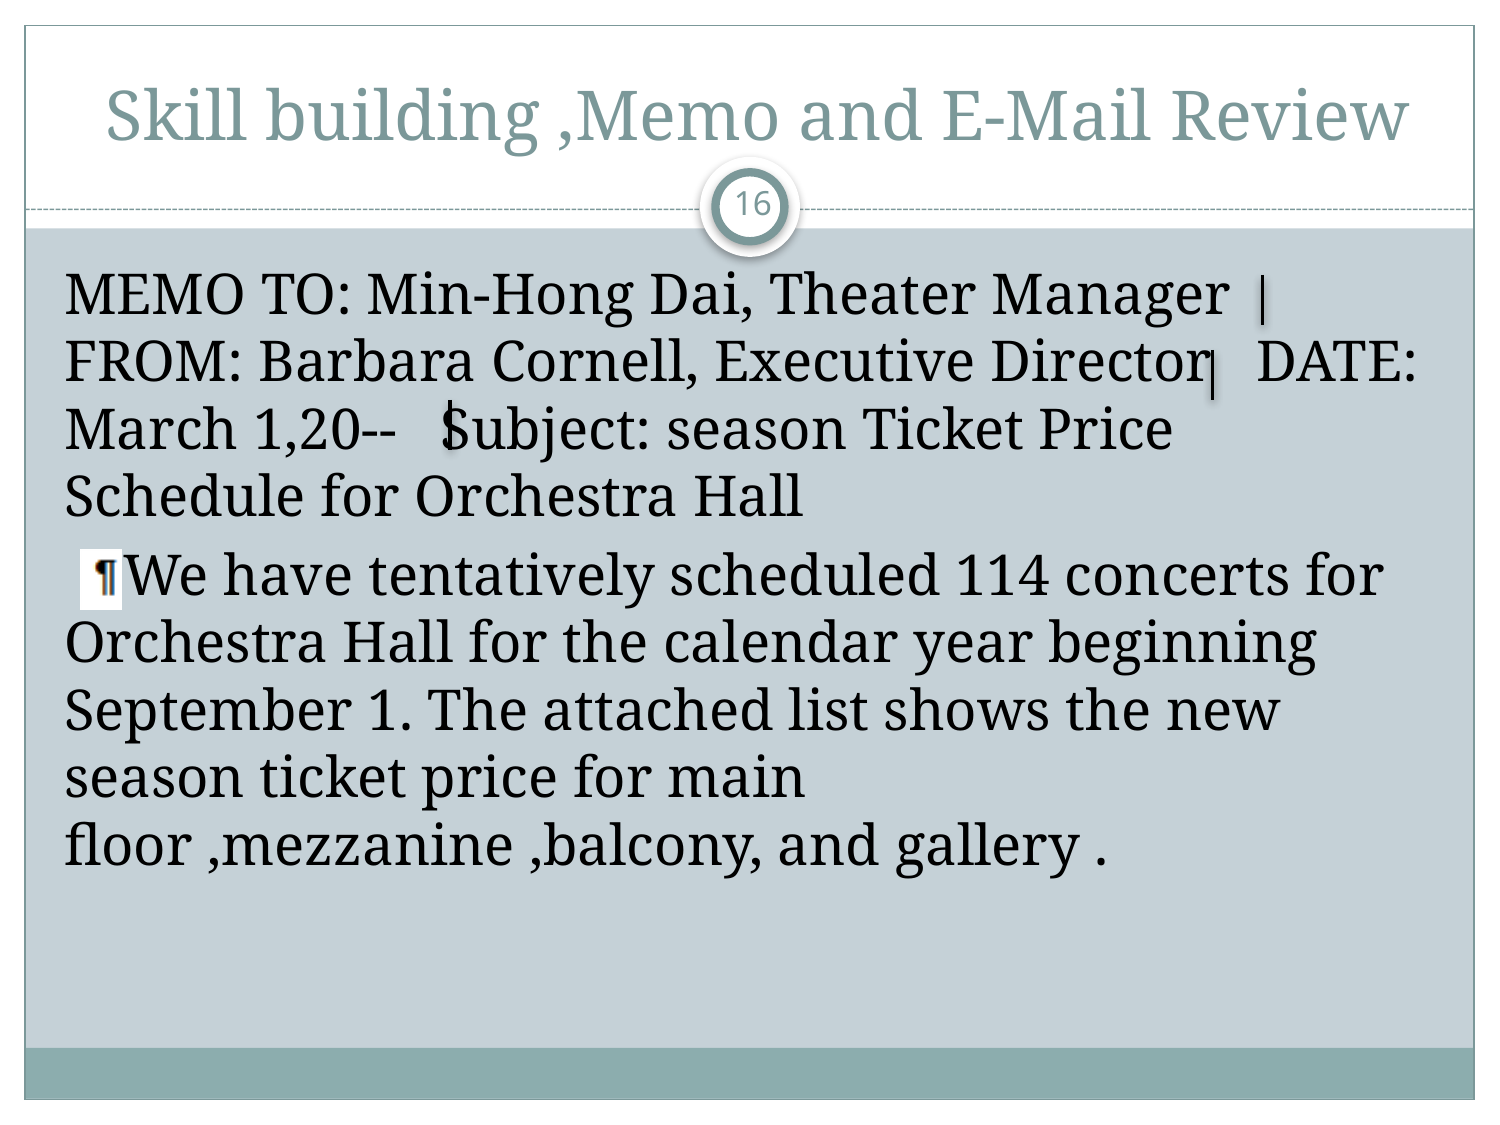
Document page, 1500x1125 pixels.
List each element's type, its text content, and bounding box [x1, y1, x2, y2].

picture [79, 549, 122, 610]
slide_number 16 [715, 168, 791, 241]
list MEMO TO: Min-Hong Dai, Theater Manager FROM: Barbara Cornell, Executive Director DATE: March 1,20-- Subject: season Ticket Price Schedule for Orchestra Hall We have tentatively scheduled 114 concerts for Orchestra Hall for the calendar year beginning September 1. The attached list shows the new season ticket price for main floor ,mezzanine ,balcony, and gallery . [49, 250, 1445, 1001]
title Skill building ,Memo and E-Mail Review [49, 37, 1450, 162]
